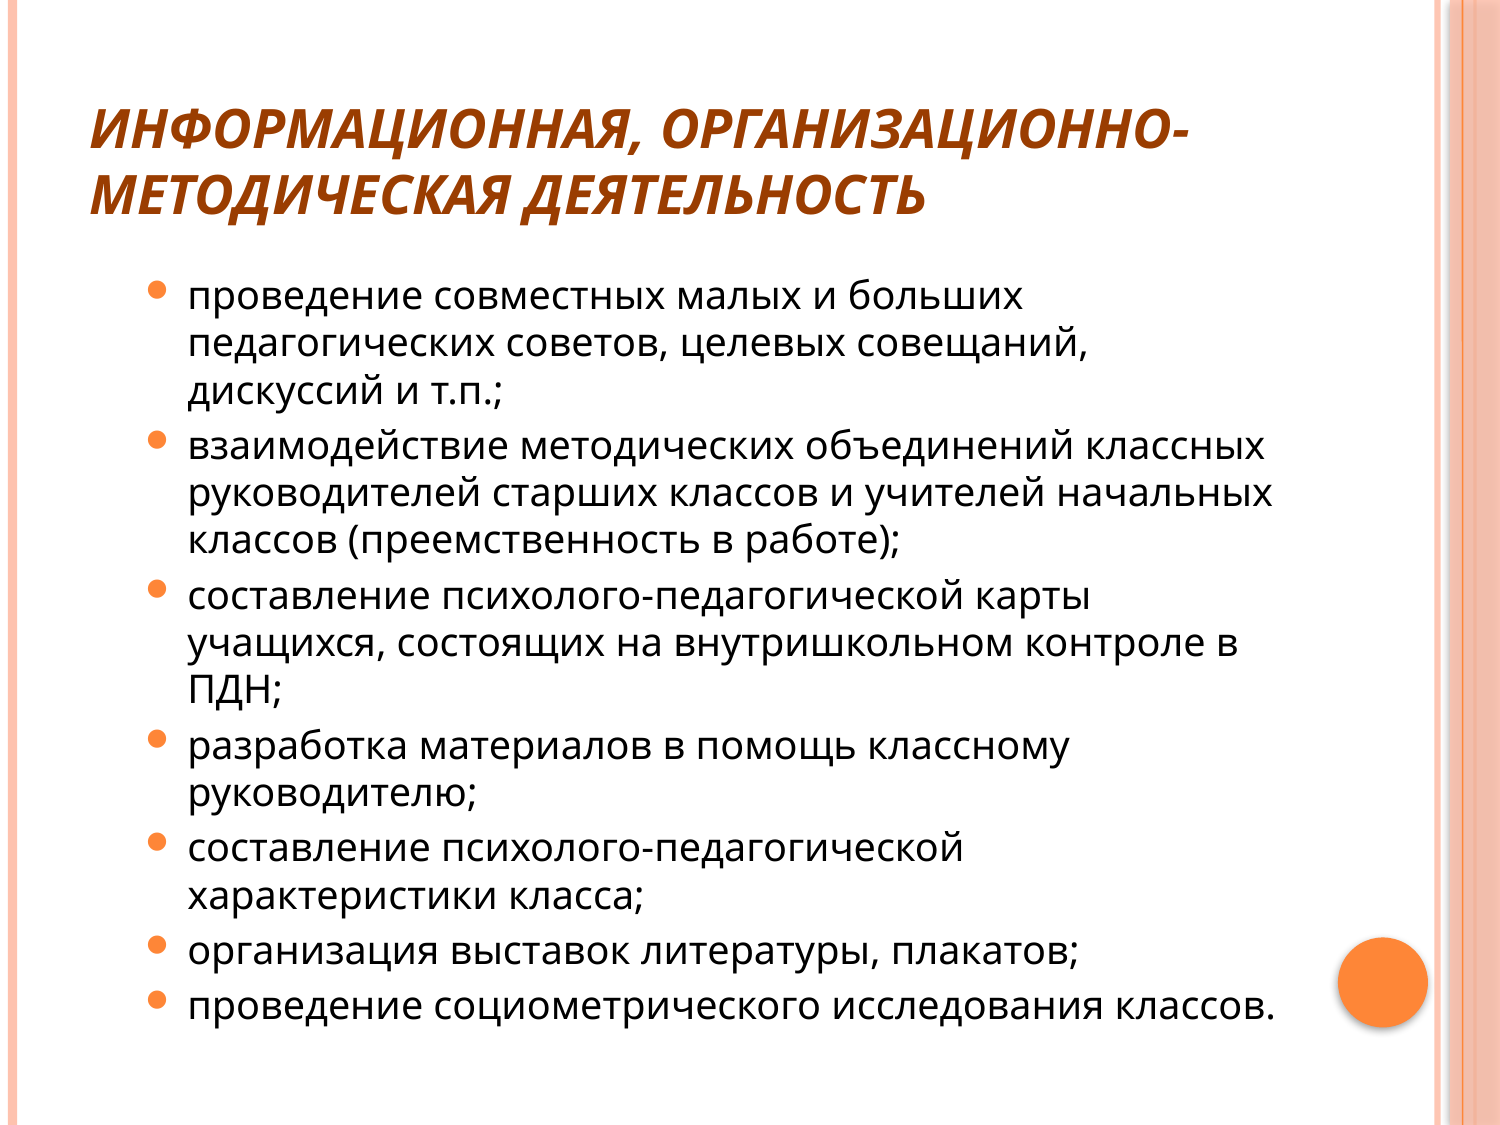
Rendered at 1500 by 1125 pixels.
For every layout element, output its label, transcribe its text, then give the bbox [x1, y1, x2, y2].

title Информационная, организационно-методическая деятельность [75, 45, 1300, 233]
list проведение совместных малых и больших педагогических советов, целевых совещаний, дискуссий и т.п.; взаимодействие методических объединений классных руководителей старших классов и учителей начальных классов (преемственность в работе); составление психолого-педагогической карты учащихся, состоящих на внутришкольном контроле в ПДН; разработка материалов в помощь классному руководителю; составление психолого-педагогической характеристики класса; организация выставок литературы, плакатов; проведение социометрического исследования классов. [75, 262, 1300, 1062]
